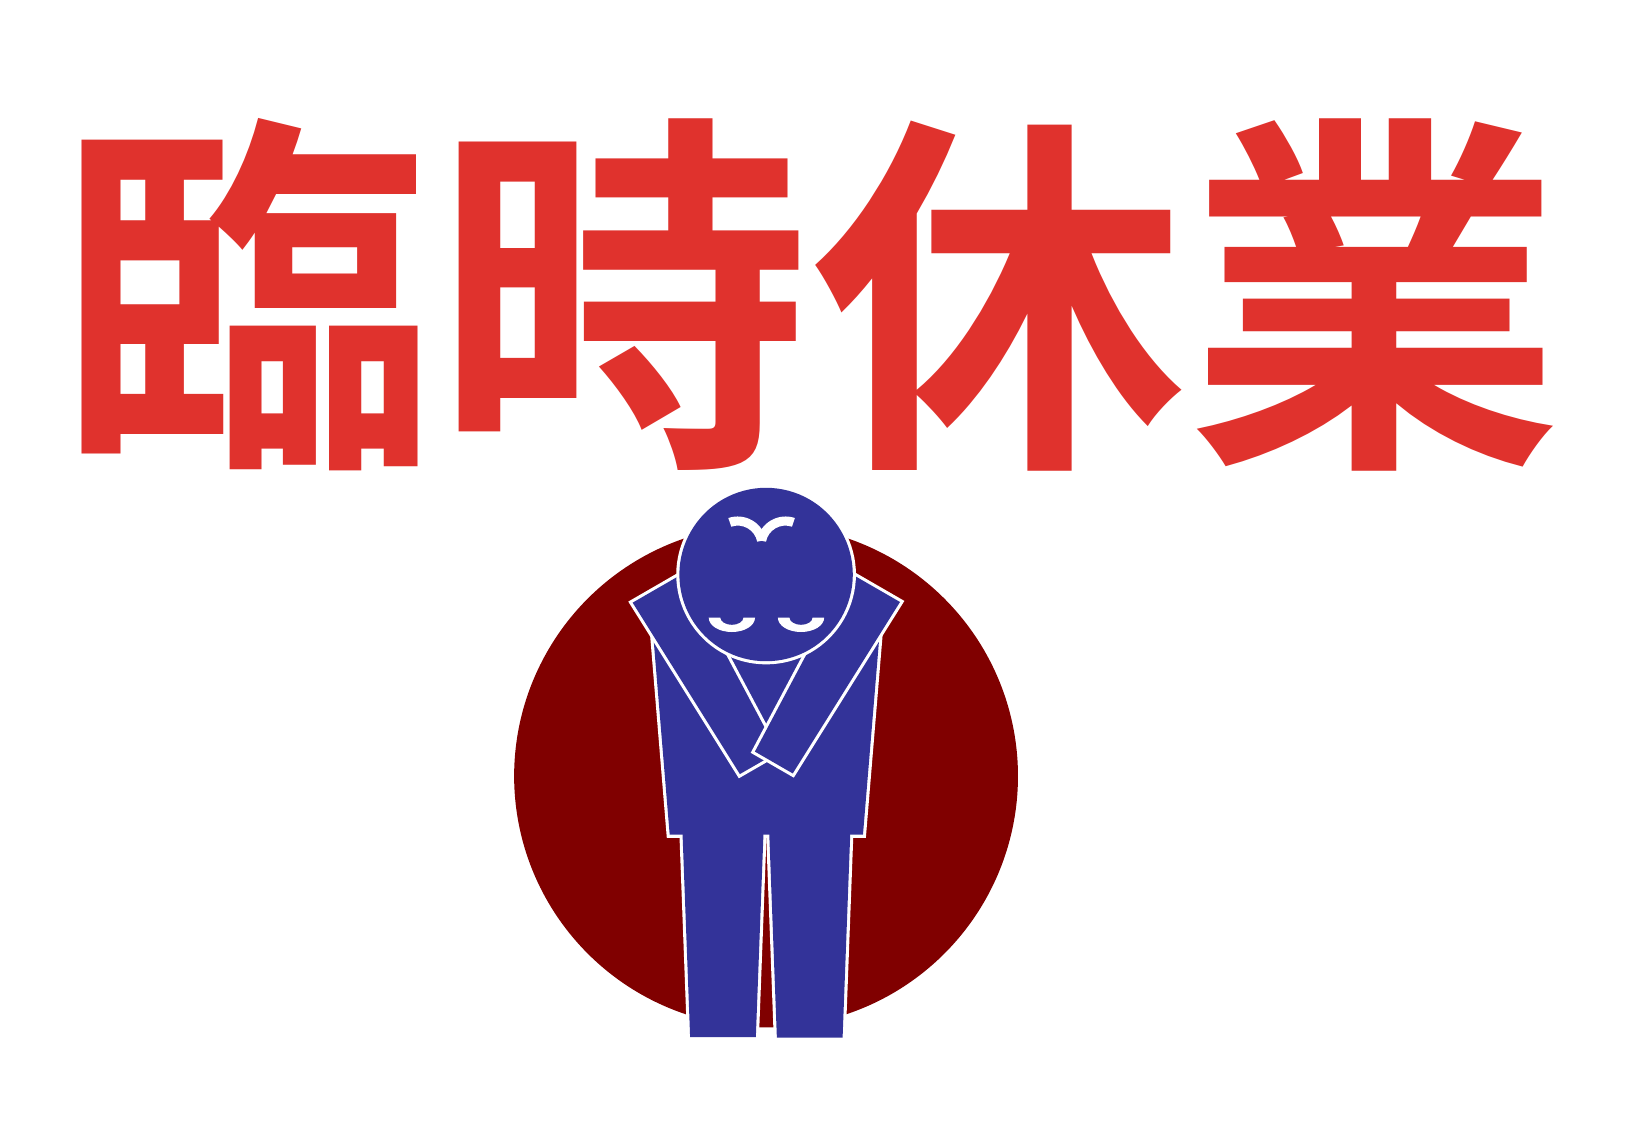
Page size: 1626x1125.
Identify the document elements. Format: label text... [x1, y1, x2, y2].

text_box 臨時休業 [44, 54, 1581, 520]
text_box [513, 487, 1019, 1038]
